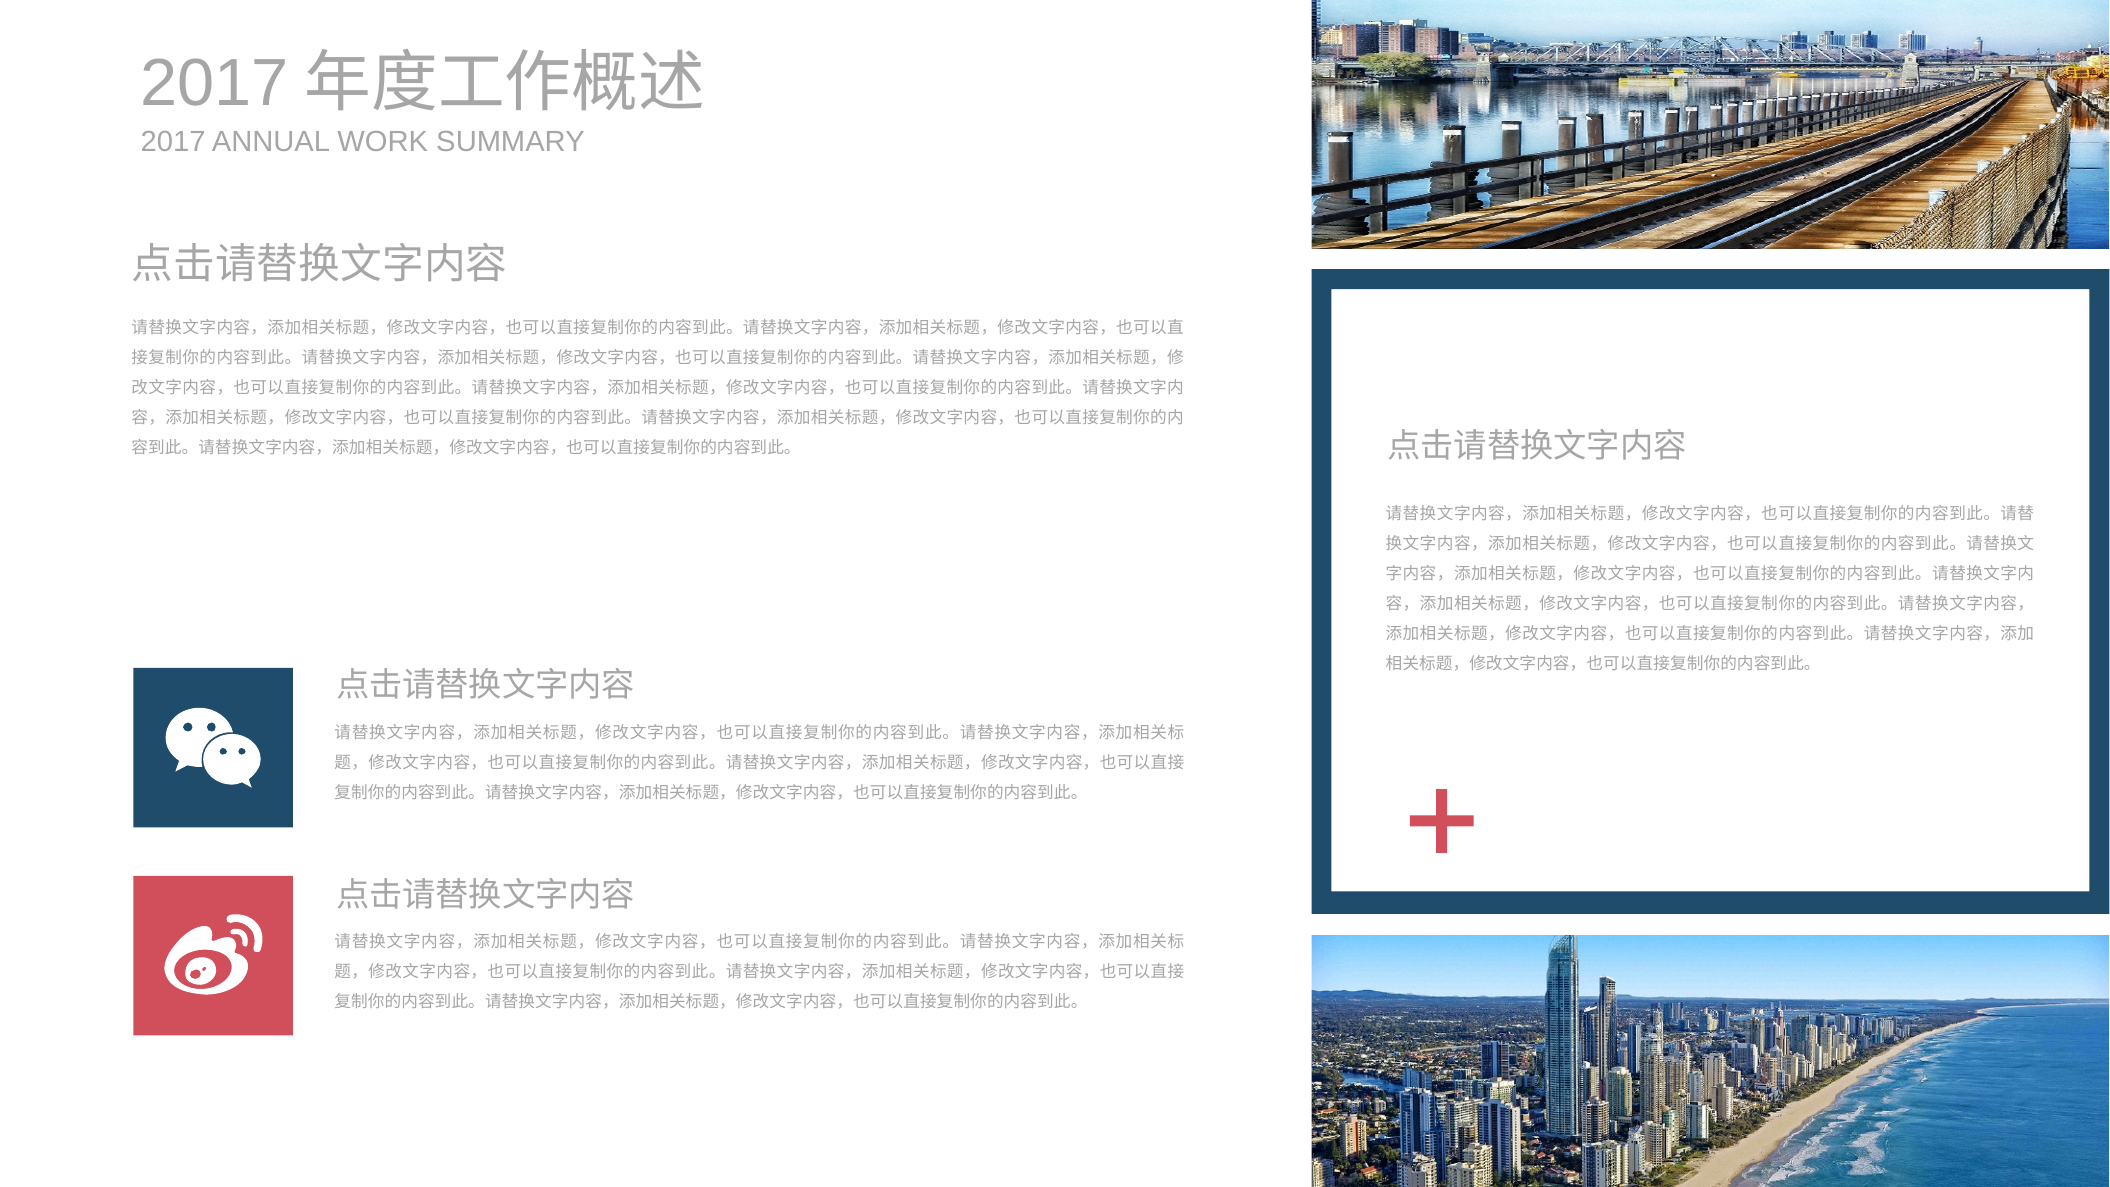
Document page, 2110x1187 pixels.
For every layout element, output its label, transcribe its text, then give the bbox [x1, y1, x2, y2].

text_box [133, 663, 1186, 828]
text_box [1385, 424, 2036, 676]
text_box 2017 ANNUAL WORK SUMMARY [140, 122, 602, 158]
text_box 2017年度工作概述 [140, 38, 789, 119]
text_box [1311, 0, 2110, 250]
text_box [1311, 935, 2110, 1187]
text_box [131, 236, 1186, 459]
text_box [1311, 268, 2110, 915]
text_box [1409, 788, 1475, 854]
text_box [133, 872, 1186, 1036]
